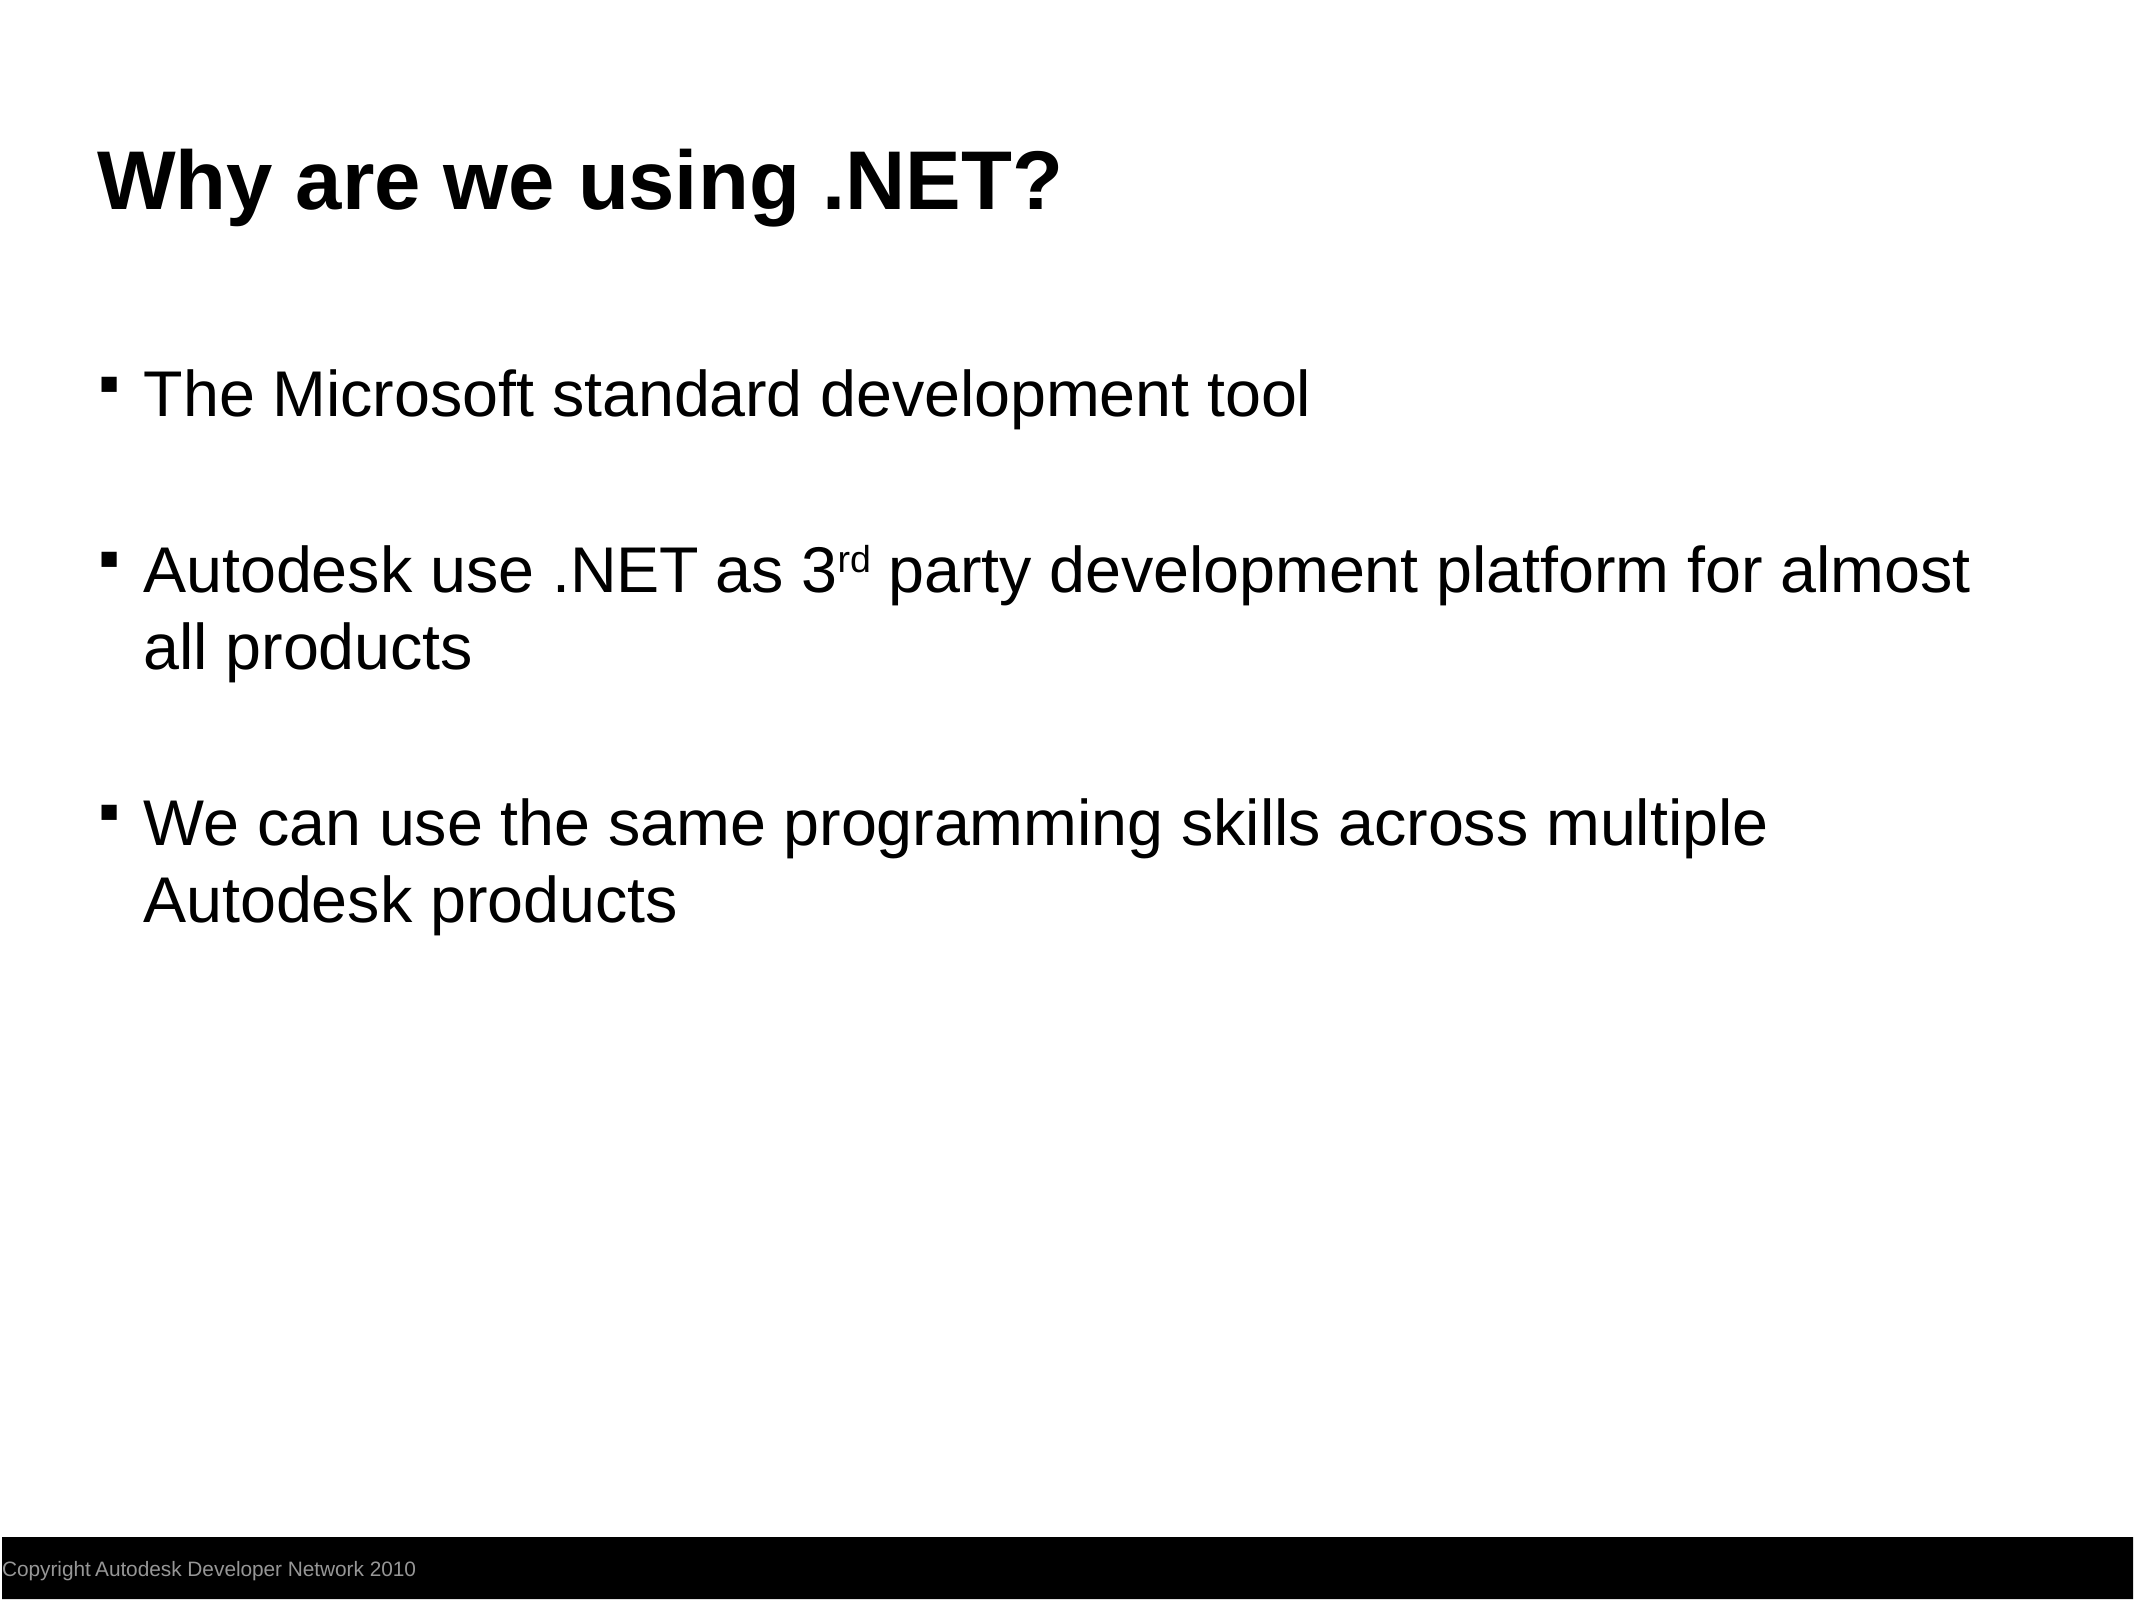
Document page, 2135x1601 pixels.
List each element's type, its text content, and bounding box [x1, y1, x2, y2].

list The Microsoft standard development tool Autodesk use .NET as 3rd party development platform for almost all products We can use the same programming skills across multiple Autodesk products [96, 351, 2028, 1452]
title Why are we using .NET? [96, 59, 2028, 293]
